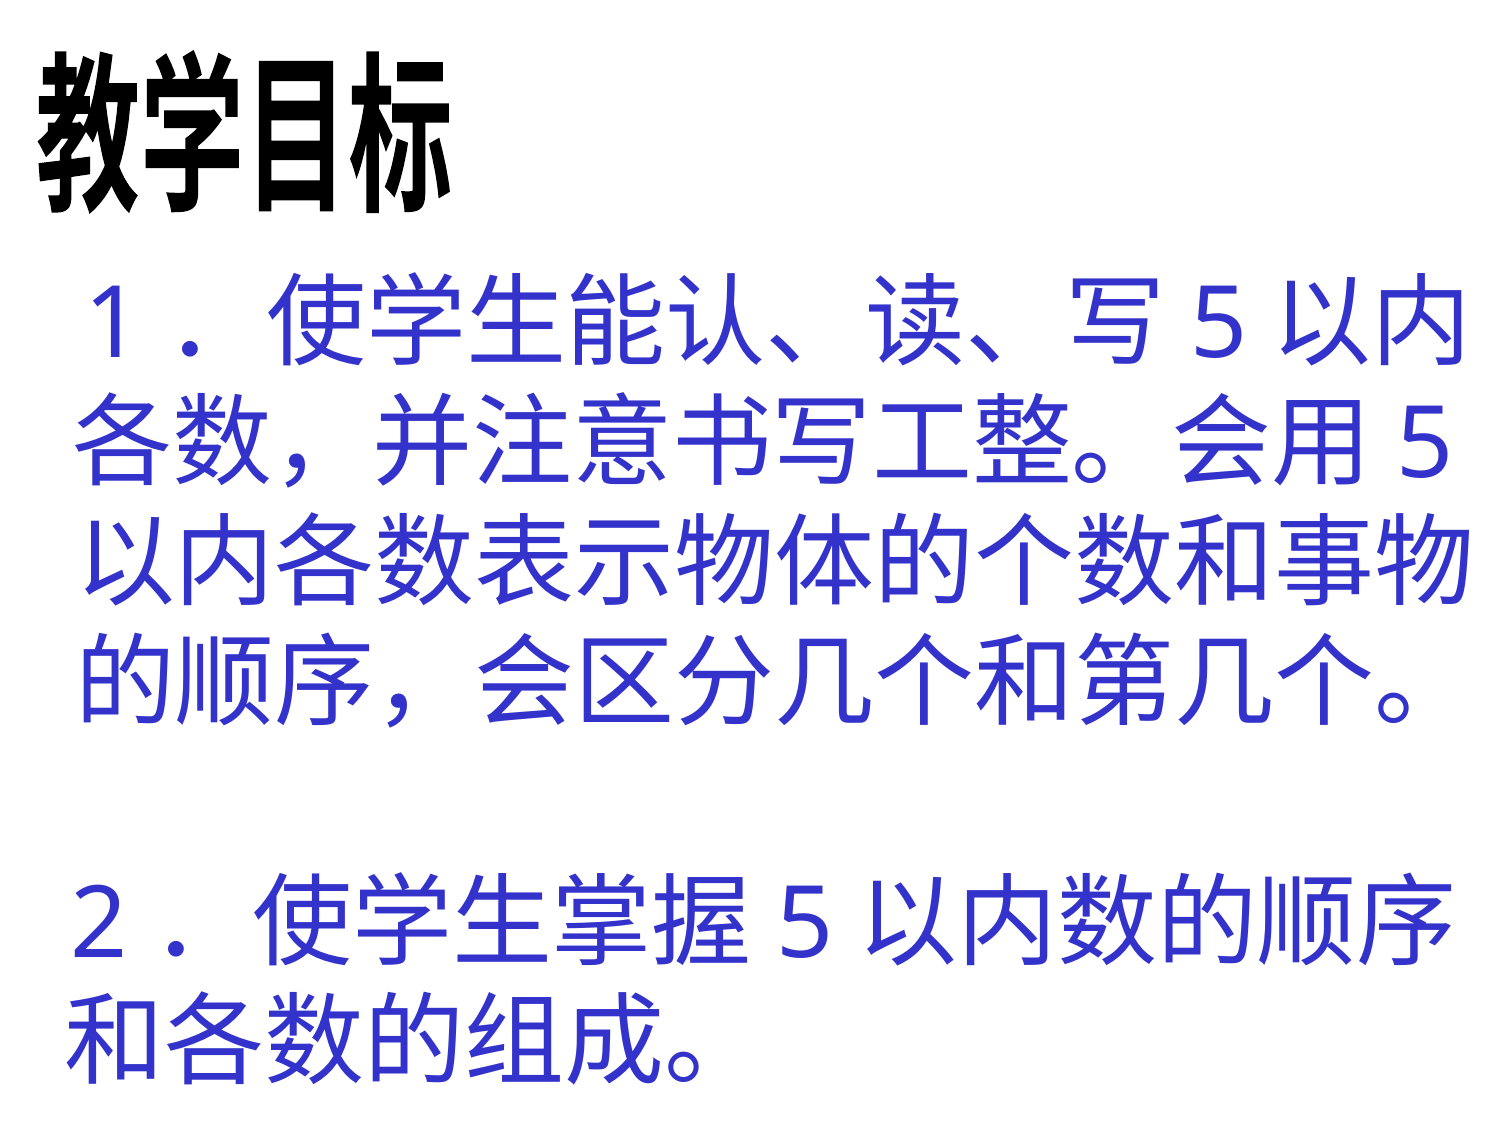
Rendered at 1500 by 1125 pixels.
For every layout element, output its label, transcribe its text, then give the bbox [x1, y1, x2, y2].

text_box 1．使学生能认、读、写5以内各数，并注意书写工整。会用5以内各数表示物体的个数和事物的顺序，会区分几个和第几个。 2．使学生掌握5以内数的顺序和各数的组成。 [50, 249, 1500, 1125]
